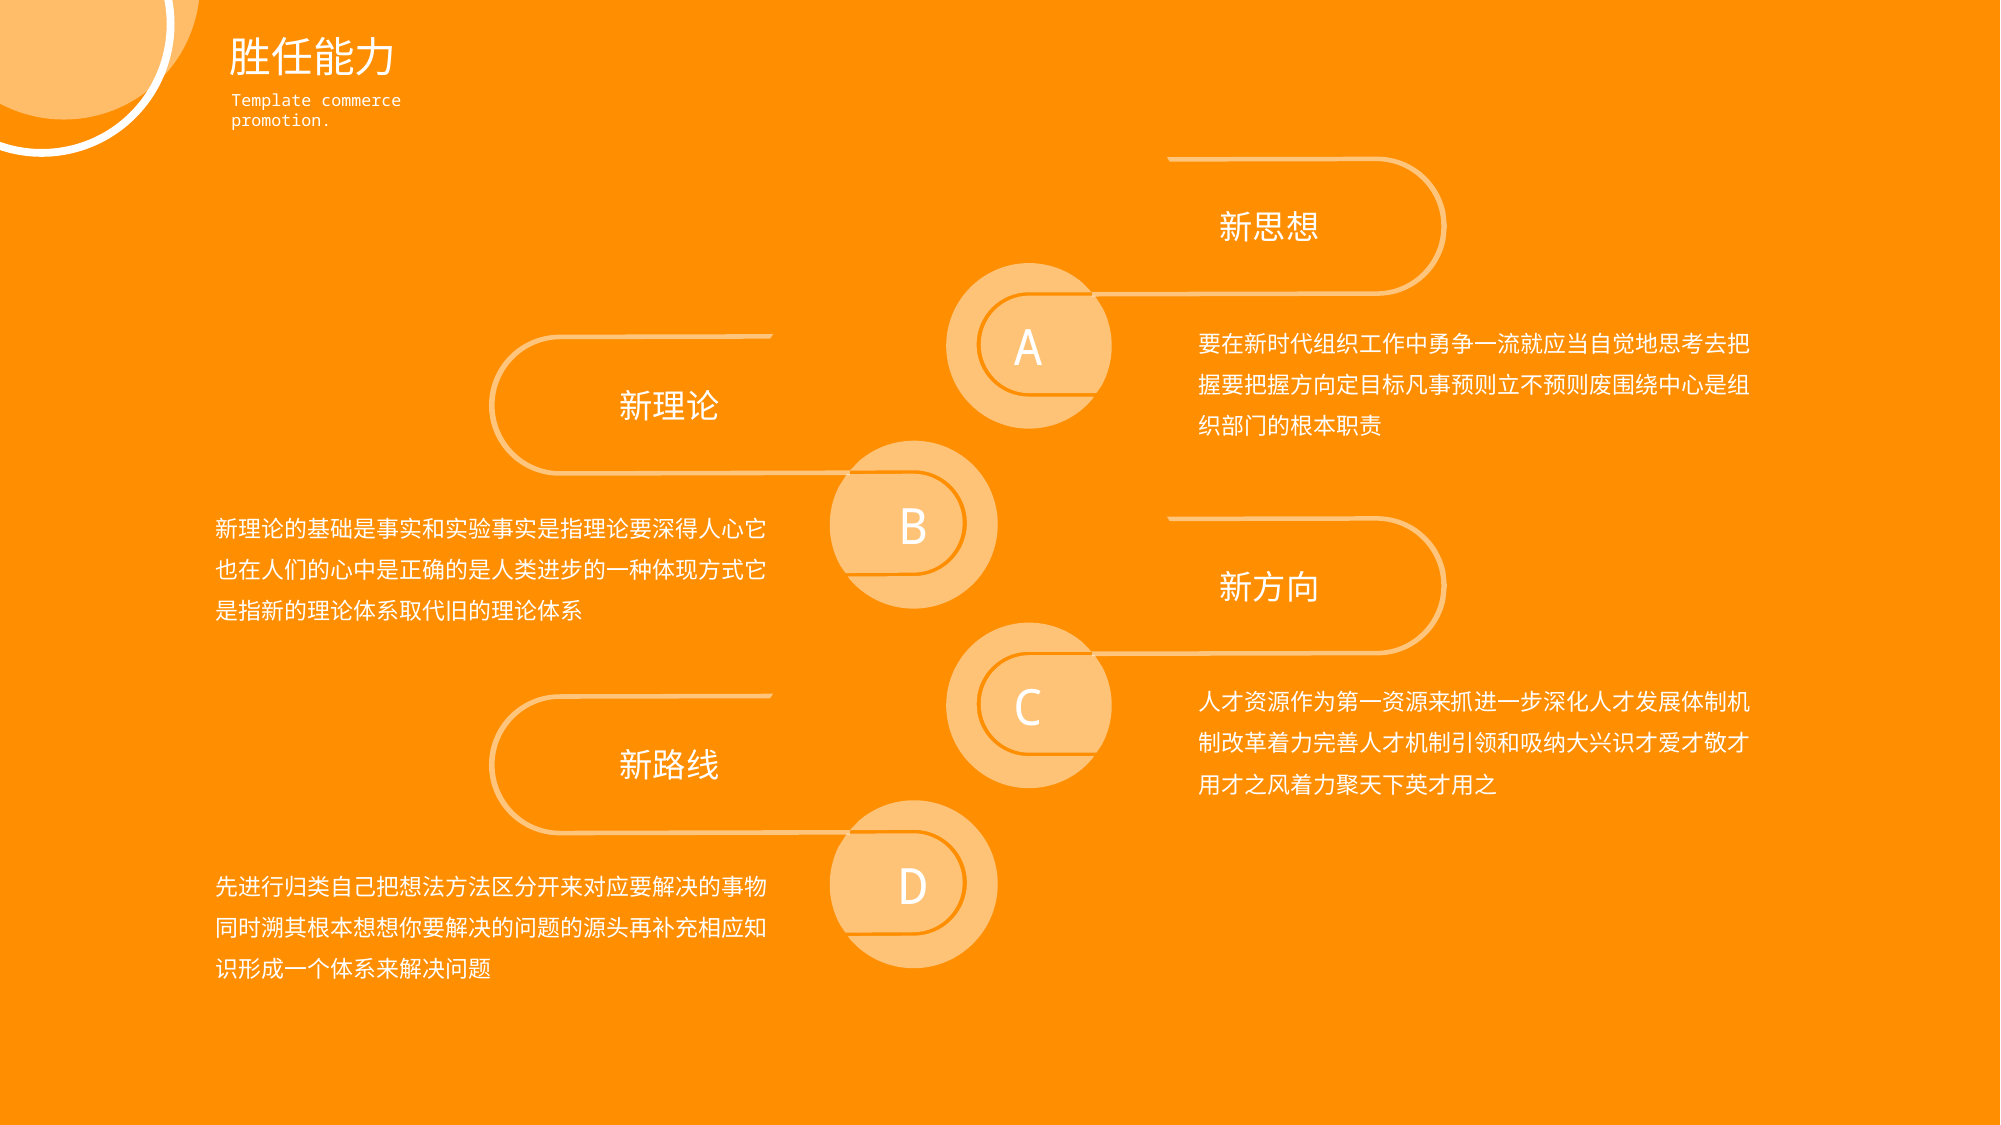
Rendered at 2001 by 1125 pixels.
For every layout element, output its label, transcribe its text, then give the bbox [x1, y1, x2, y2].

text_box 人才资源作为第一资源来抓进一步深化人才发展体制机制改革着力完善人才机制引领和吸纳大兴识才爱才敬才用才之风着力聚天下英才用之 [1183, 666, 1777, 806]
text_box 要在新时代组织工作中勇争一流就应当自觉地思考去把握要把握方向定目标凡事预则立不预则废围绕中心是组织部门的根本职责 [1183, 308, 1777, 447]
text_box D [828, 799, 999, 970]
text_box B [828, 439, 999, 610]
text_box 先进行归类自己把想法方法区分开来对应要解决的事物同时溯其根本想想你要解决的问题的源头再补充相应知识形成一个体系来解决问题 [200, 851, 794, 990]
text_box 新思想 [1090, 155, 1448, 298]
text_box A [945, 262, 1113, 430]
text_box C [945, 621, 1113, 790]
text_box 新理论 [487, 333, 852, 477]
text_box 新方向 [1090, 515, 1448, 658]
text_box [0, 0, 503, 153]
text_box 新理论的基础是事实和实验事实是指理论要深得人心它也在人们的心中是正确的是人类进步的一种体现方式它是指新的理论体系取代旧的理论体系 [200, 493, 794, 632]
text_box 新路线 [487, 692, 852, 837]
